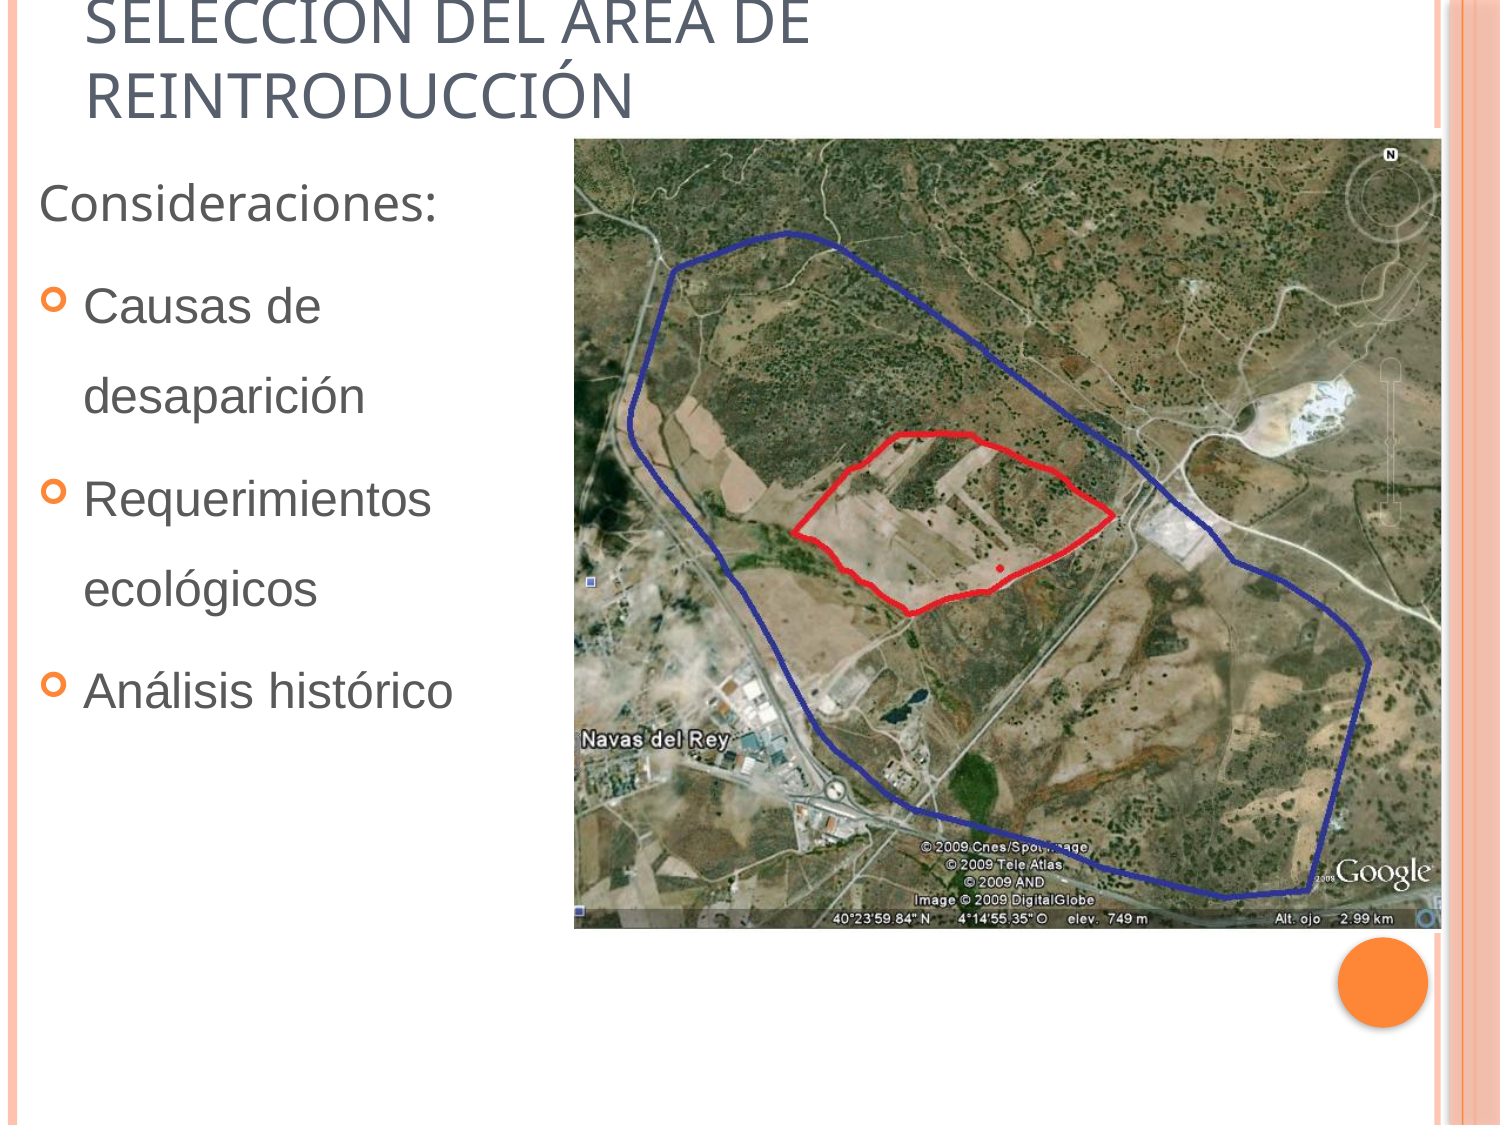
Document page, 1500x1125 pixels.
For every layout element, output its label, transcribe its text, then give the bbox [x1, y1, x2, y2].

title Selección del área de reintroducción [70, 23, 1296, 139]
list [573, 128, 1442, 933]
text_box Consideraciones: Causas de desaparición Requerimientos ecológicos Análisis histórico [23, 164, 551, 950]
